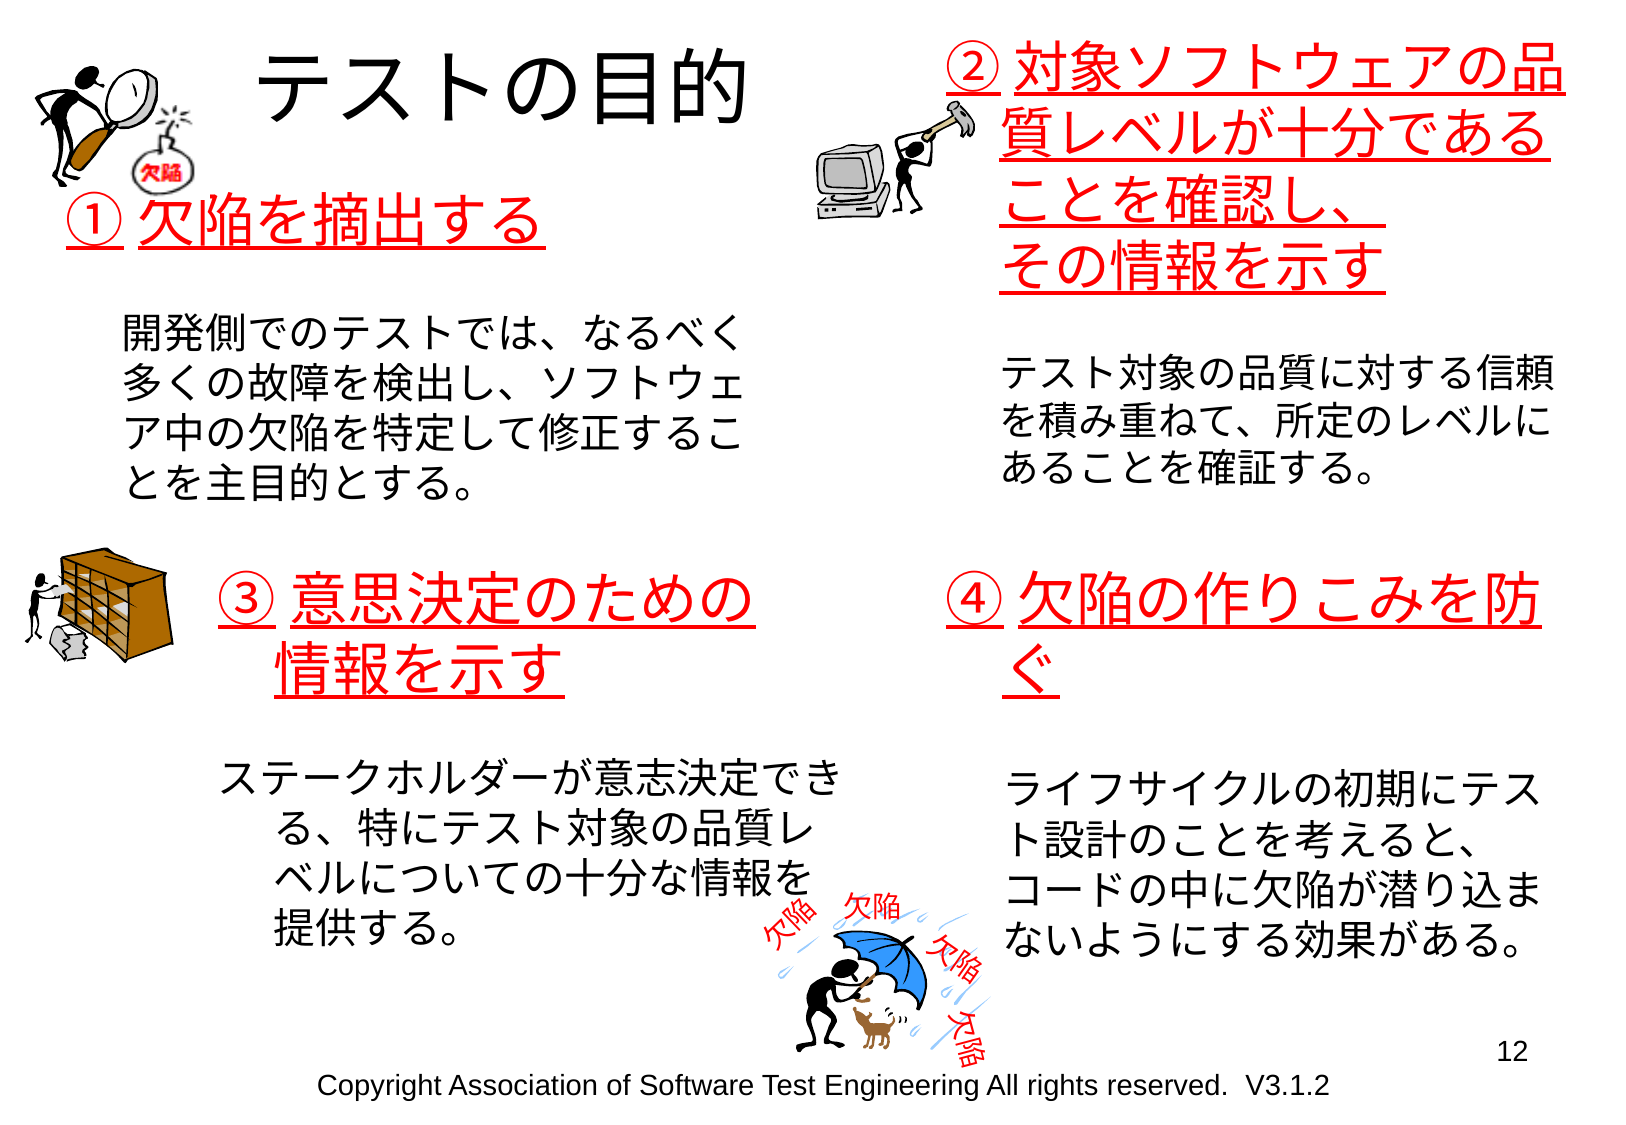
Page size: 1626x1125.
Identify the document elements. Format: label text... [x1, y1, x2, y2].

text_box ④欠陥の作りこみを防ぐ ライフサイクルの初期にテスト設計のことを考えると、コードの中に欠陥が潜り込まないようにする効果がある。 [931, 554, 1592, 1025]
text_box ③意思決定のための 情報を示す ステークホルダーが意志決定できる、特にテスト対象の品質レベルについての十分な情報を提供する。 [202, 554, 864, 990]
text_box テストの目的 [236, 27, 897, 143]
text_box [742, 881, 1014, 1089]
text_box ②対象ソフトウェアの品質レベルが十分である ことを確認し、 その情報を示す テスト対象の品質に対する信頼を積み重ねて、所定のレベルにあることを確証する。 [931, 1, 1604, 522]
picture [815, 100, 976, 220]
slide_number 12 [1164, 1025, 1544, 1103]
list ①欠陥を摘出する 開発側でのテストでは、なるべく多くの故障を検出し、ソフトウェア中の欠陥を特定して修正することを主目的とする。 [50, 175, 778, 508]
footer Copyright Association of Software Test Engineering All rights reserved. V3.1.2 [233, 1058, 1416, 1103]
picture [34, 65, 210, 200]
picture [24, 547, 174, 664]
